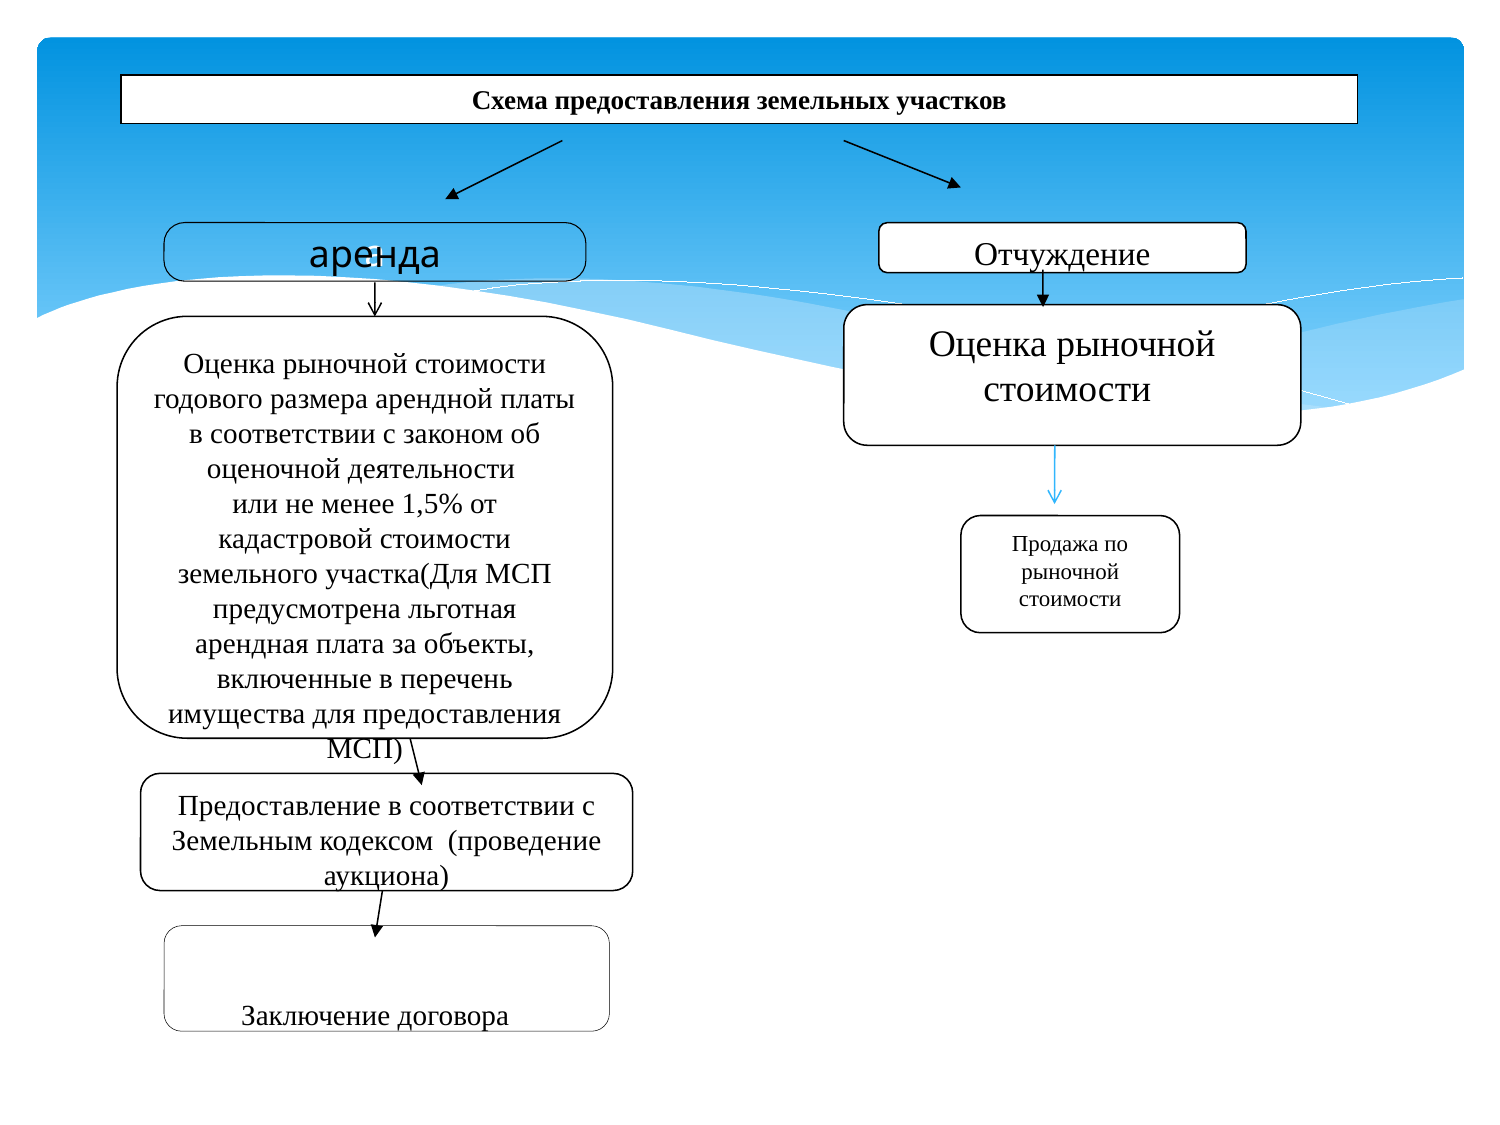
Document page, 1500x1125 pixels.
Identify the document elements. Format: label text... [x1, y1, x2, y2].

text_box [0, 74, 1500, 150]
text_box Продажа по рыночной стоимости [960, 515, 1180, 633]
text_box Отчуждение [878, 222, 1247, 273]
text_box аренда [210, 222, 539, 283]
text_box [409, 738, 425, 786]
text_box Оценка рыночной стоимости [843, 304, 1301, 446]
text_box Оценка рыночной стоимости годового размера арендной платы в соответствии с законом об оценочной деятельности или не менее 1,5% от кадастровой стоимости земельного участка(Для МСП предусмотрена льготная арендная плата за объекты, включенные в перечень имущества для предоставления МСП) [117, 316, 613, 739]
text_box [0, 0, 1500, 74]
text_box [1036, 269, 1050, 308]
text_box [162, 924, 611, 1033]
text_box Предоставление в соответствии с Земельным кодексом (проведение аукциона) Заключение договора [140, 773, 633, 891]
text_box [445, 150, 544, 200]
text_box а [162, 221, 588, 283]
text_box [867, 150, 961, 189]
